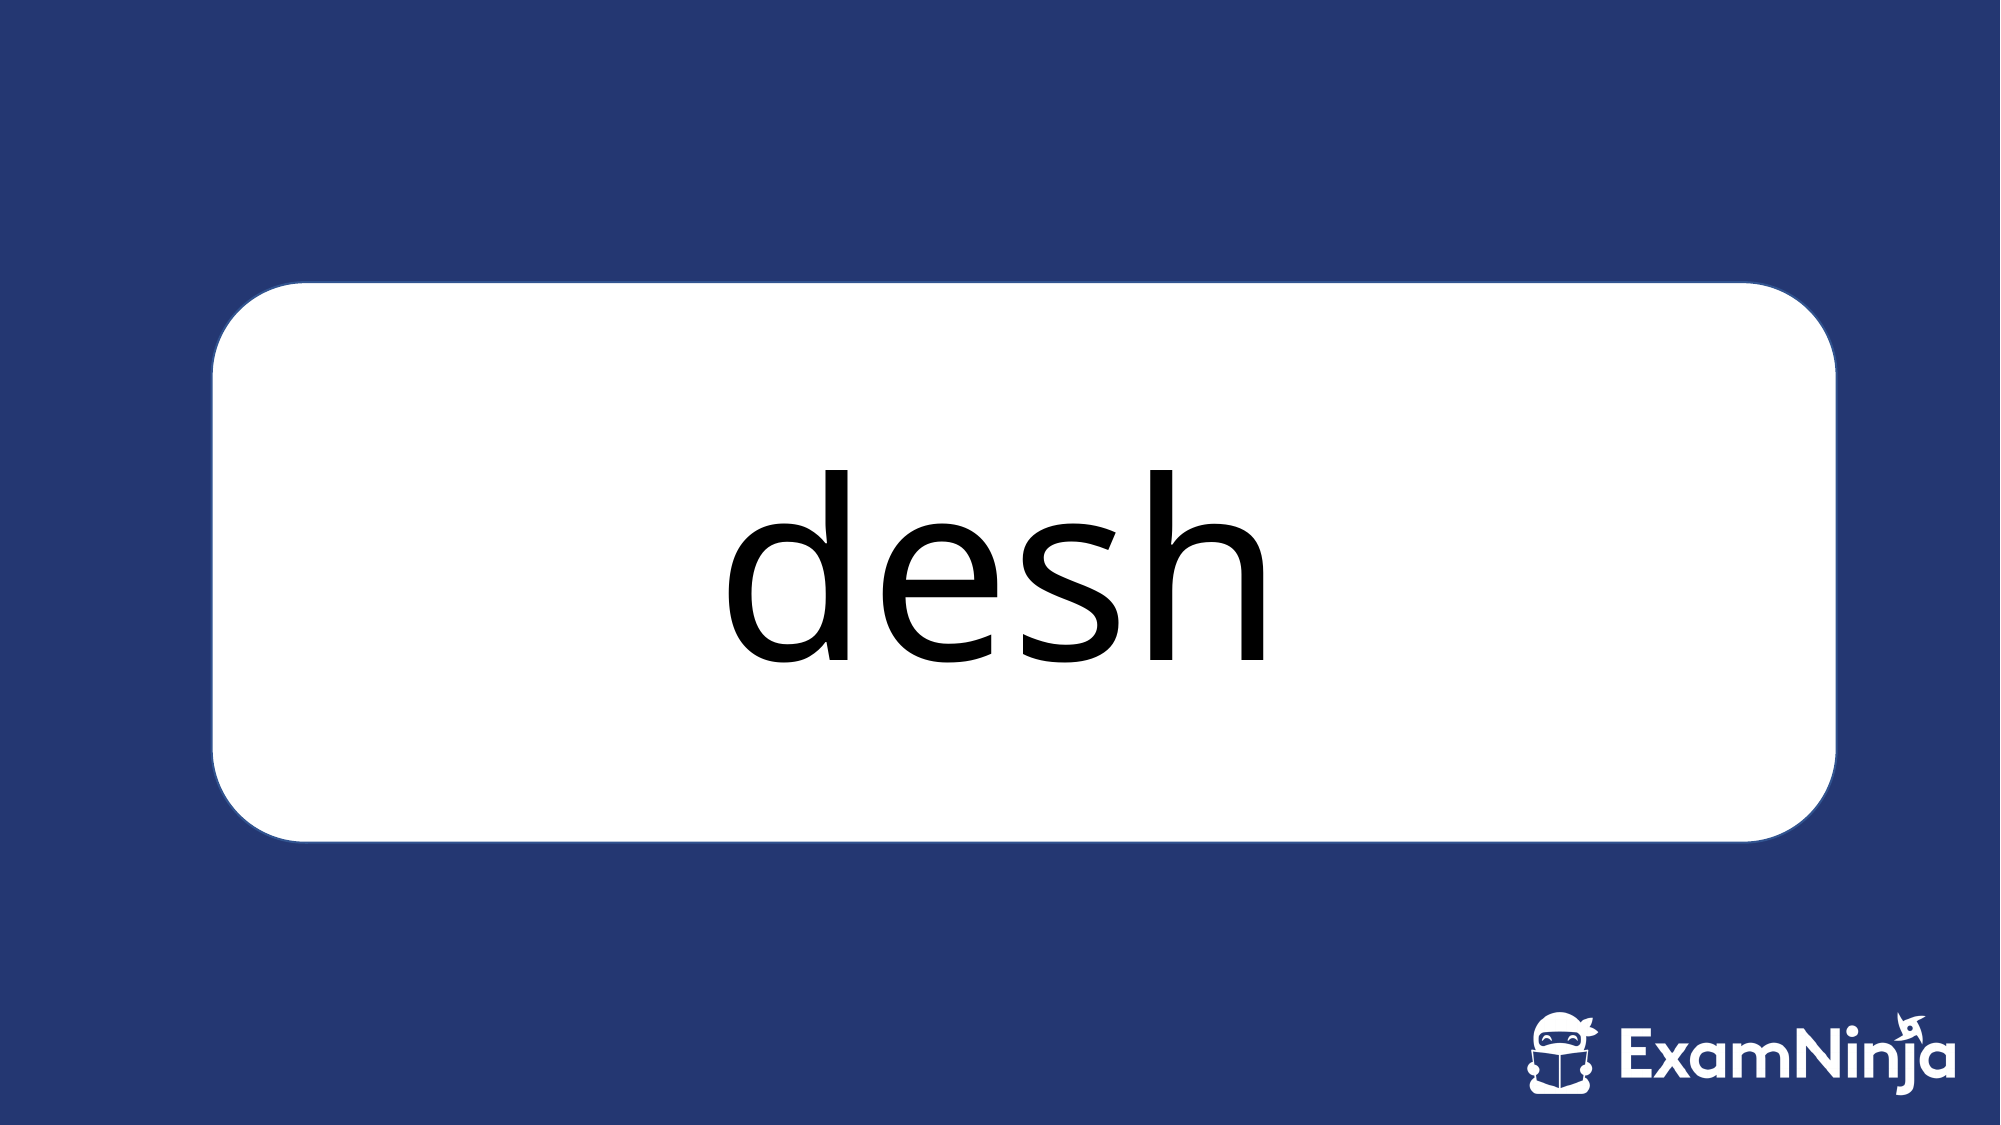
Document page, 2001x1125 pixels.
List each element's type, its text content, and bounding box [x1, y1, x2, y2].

text_box [210, 281, 1838, 403]
picture [1501, 1003, 1979, 1102]
text_box [210, 719, 1838, 844]
text_box desh [143, 403, 1857, 719]
